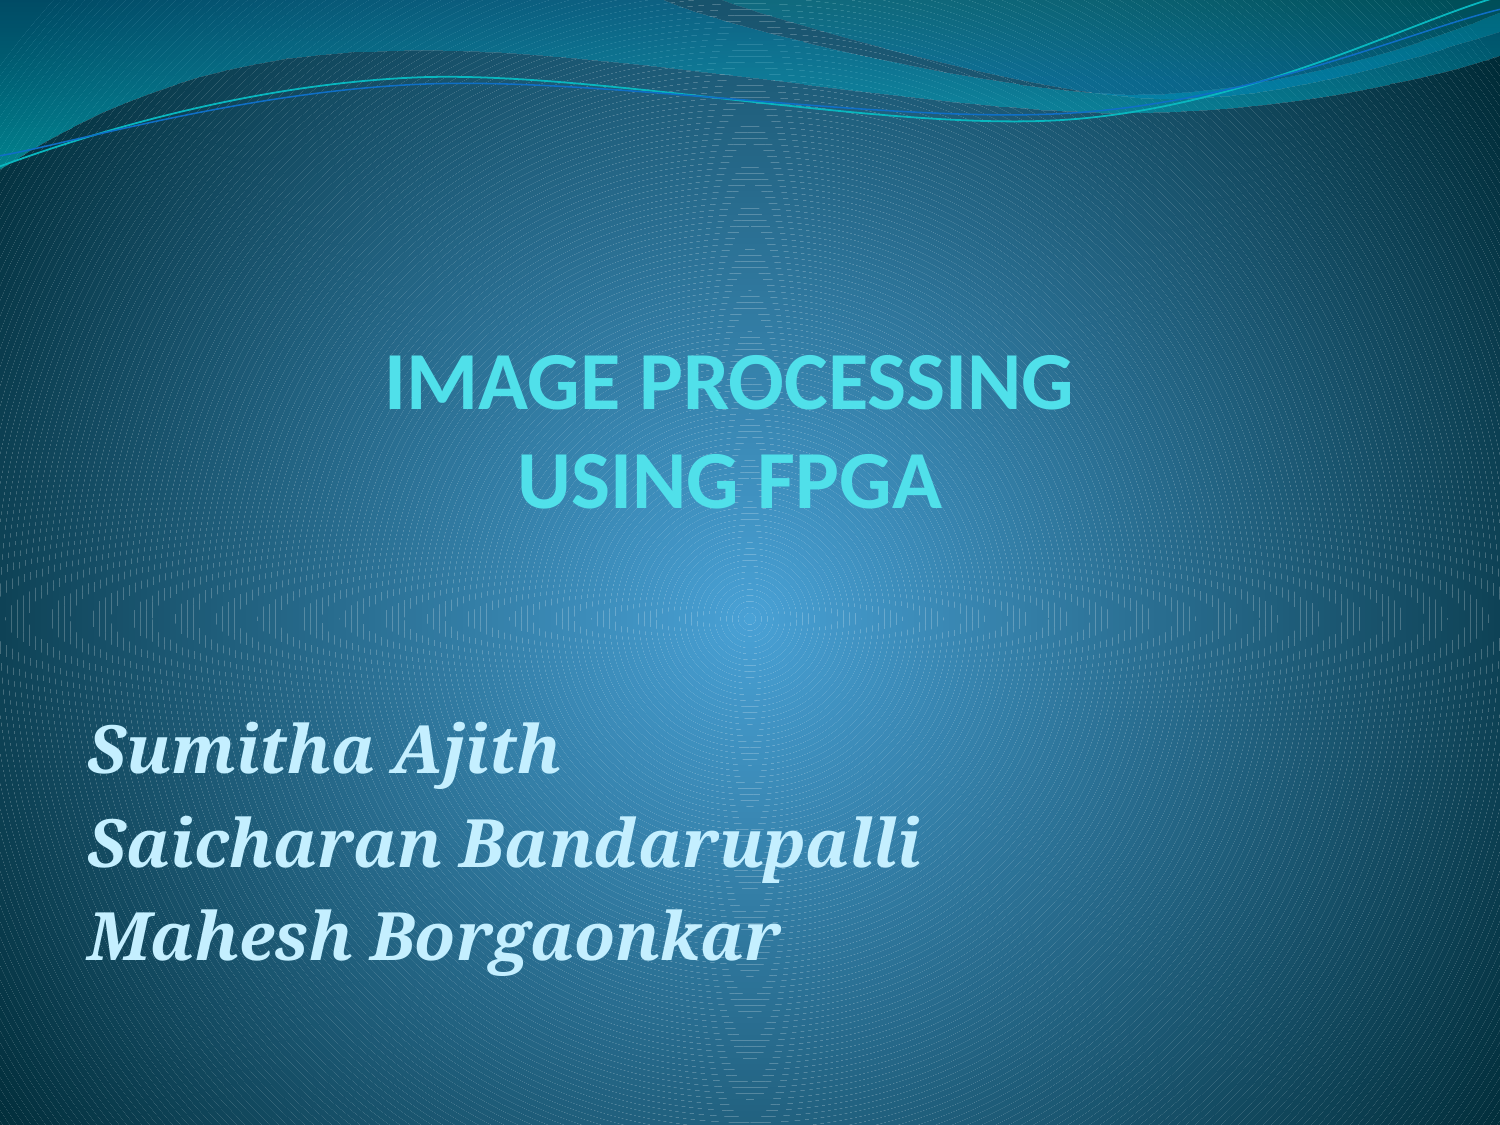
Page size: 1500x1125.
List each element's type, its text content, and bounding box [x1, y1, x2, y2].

title IMAGE PROCESSING USING FPGA [87, 224, 1376, 525]
subtitle Sumitha Ajith Saicharan Bandarupalli Mahesh Borgaonkar [87, 699, 1376, 988]
